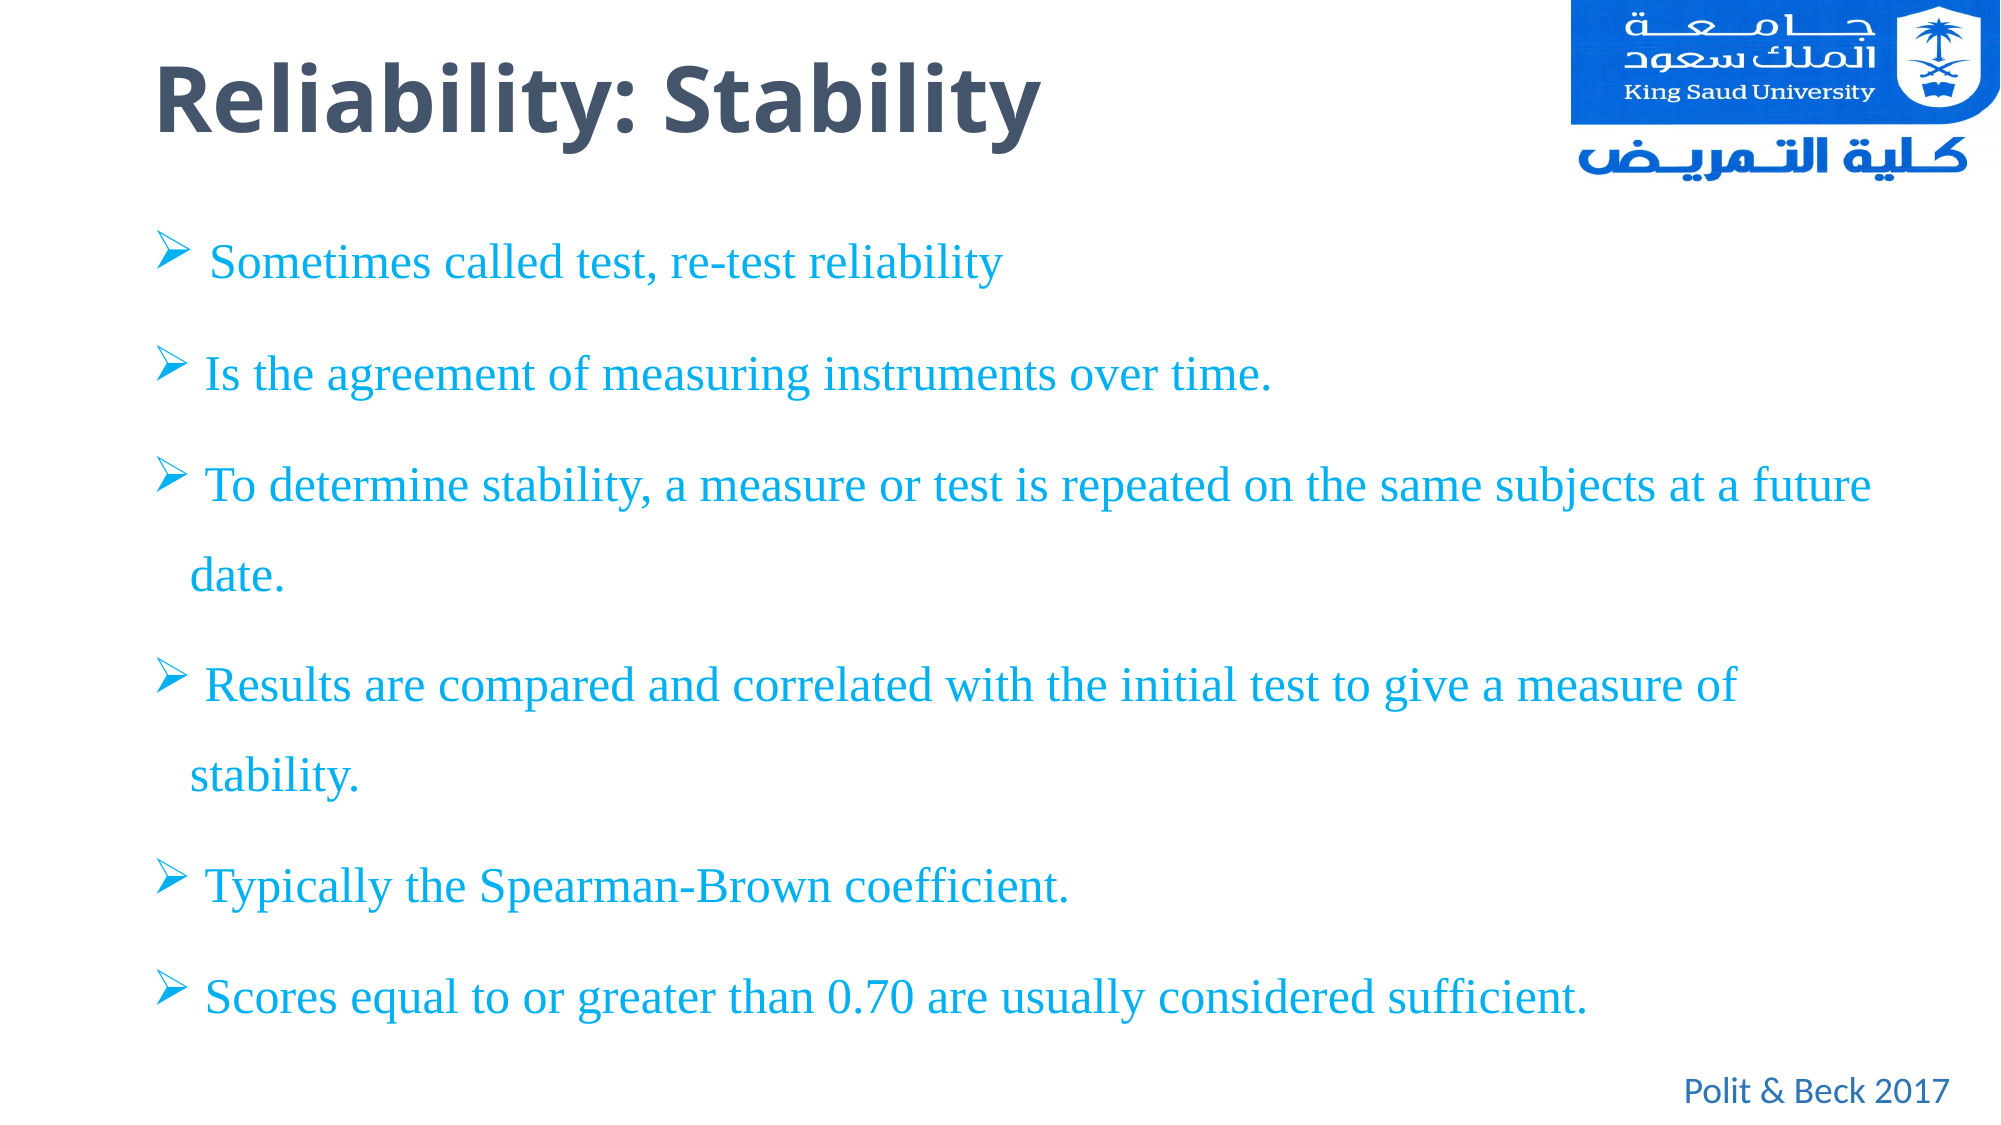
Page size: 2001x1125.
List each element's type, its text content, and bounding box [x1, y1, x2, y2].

list Sometimes called test, re-test reliability Is the agreement of measuring instruments over time. To determine stability, a measure or test is repeated on the same subjects at a future date. Results are compared and correlated with the initial test to give a measure of stability. Typically the Spearman-Brown coefficient. Scores equal to or greater than 0.70 are usually considered sufficient. [137, 184, 1935, 1106]
picture [1571, 0, 2000, 185]
text_box Polit & Beck 2017 [1668, 1058, 1966, 1118]
title Reliability: Stability [137, 22, 1571, 184]
